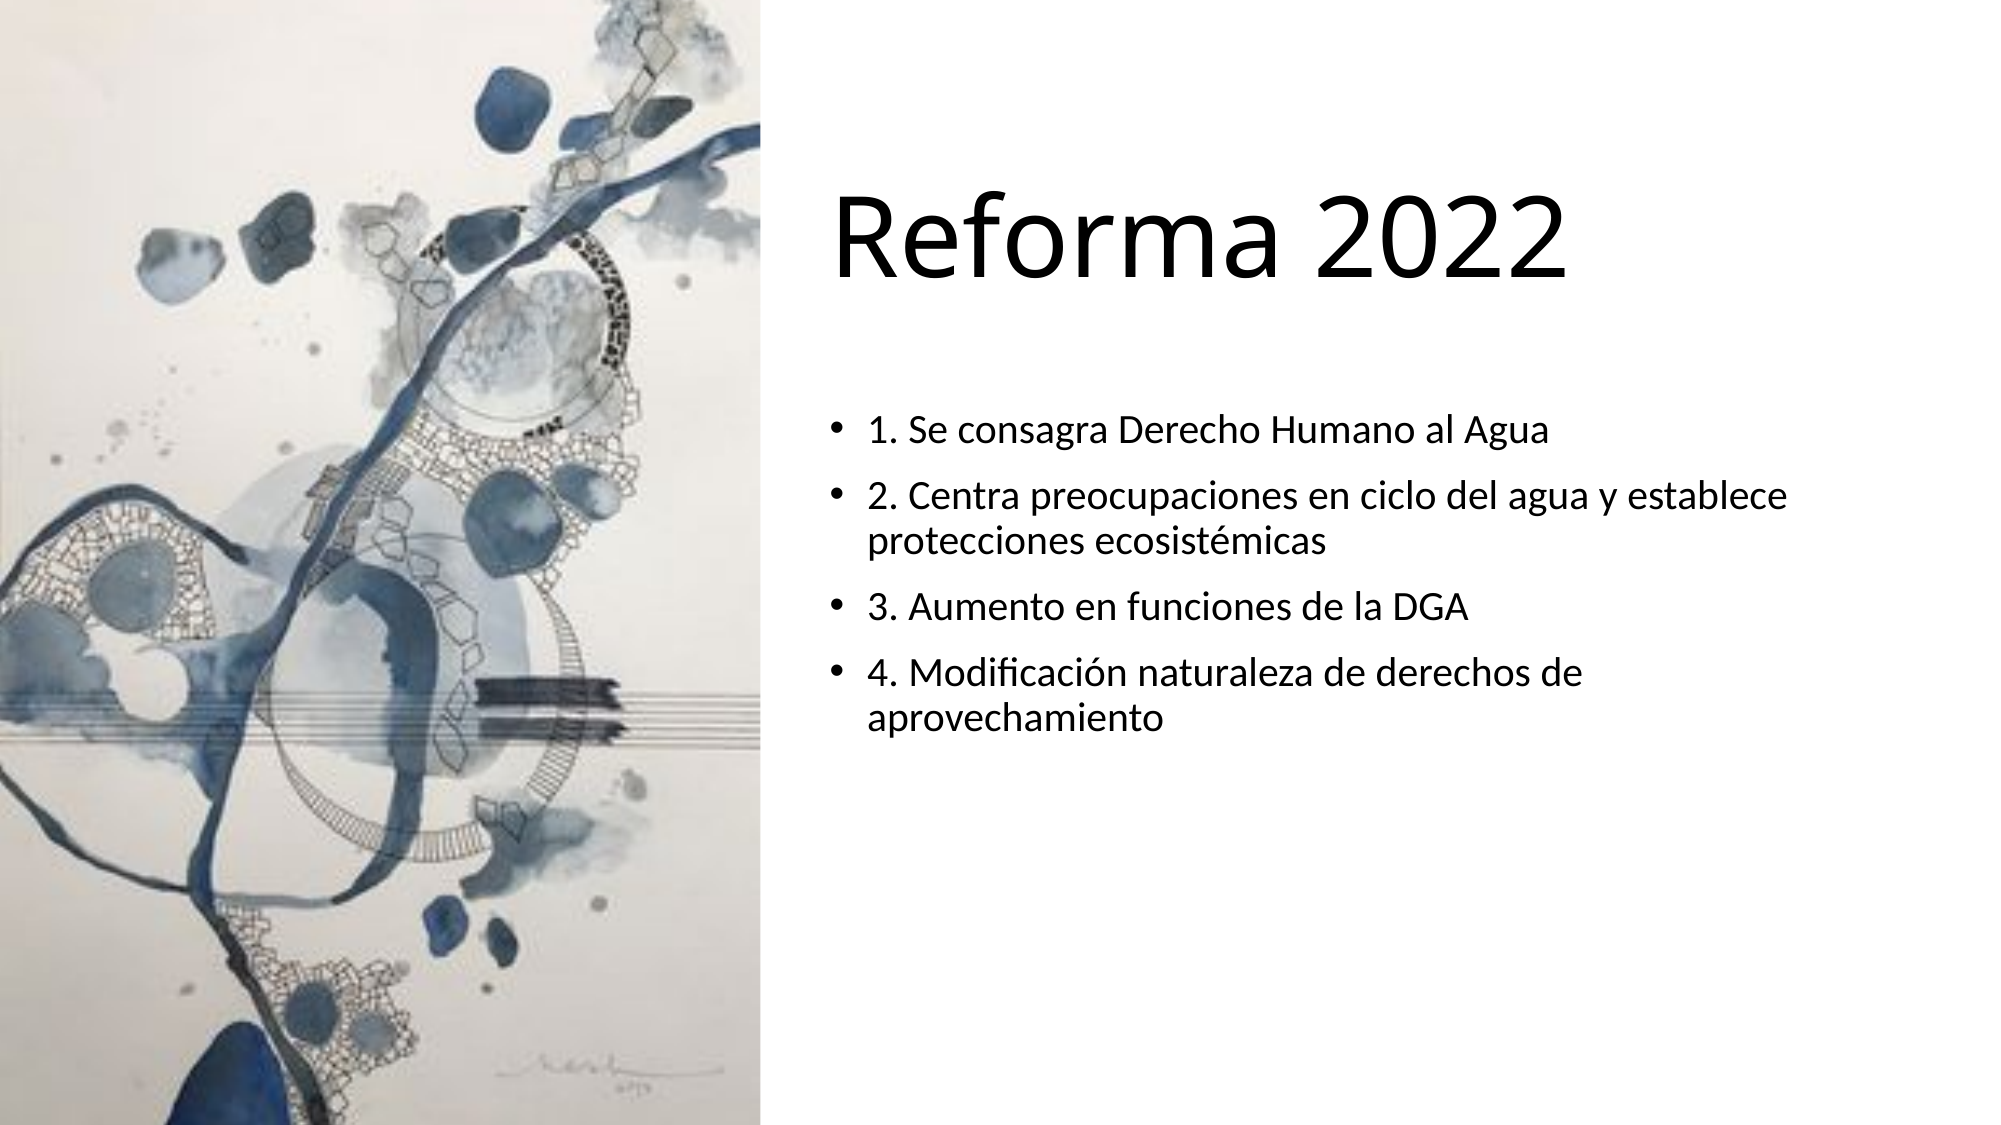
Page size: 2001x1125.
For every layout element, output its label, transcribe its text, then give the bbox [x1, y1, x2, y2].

picture [0, 0, 761, 1125]
list 1. Se consagra Derecho Humano al Agua 2. Centra preocupaciones en ciclo del agua y establece protecciones ecosistémicas 3. Aumento en funciones de la DGA 4. Modificación naturaleza de derechos de aprovechamiento [814, 399, 1895, 1021]
title Reforma 2022 [814, 103, 1895, 379]
